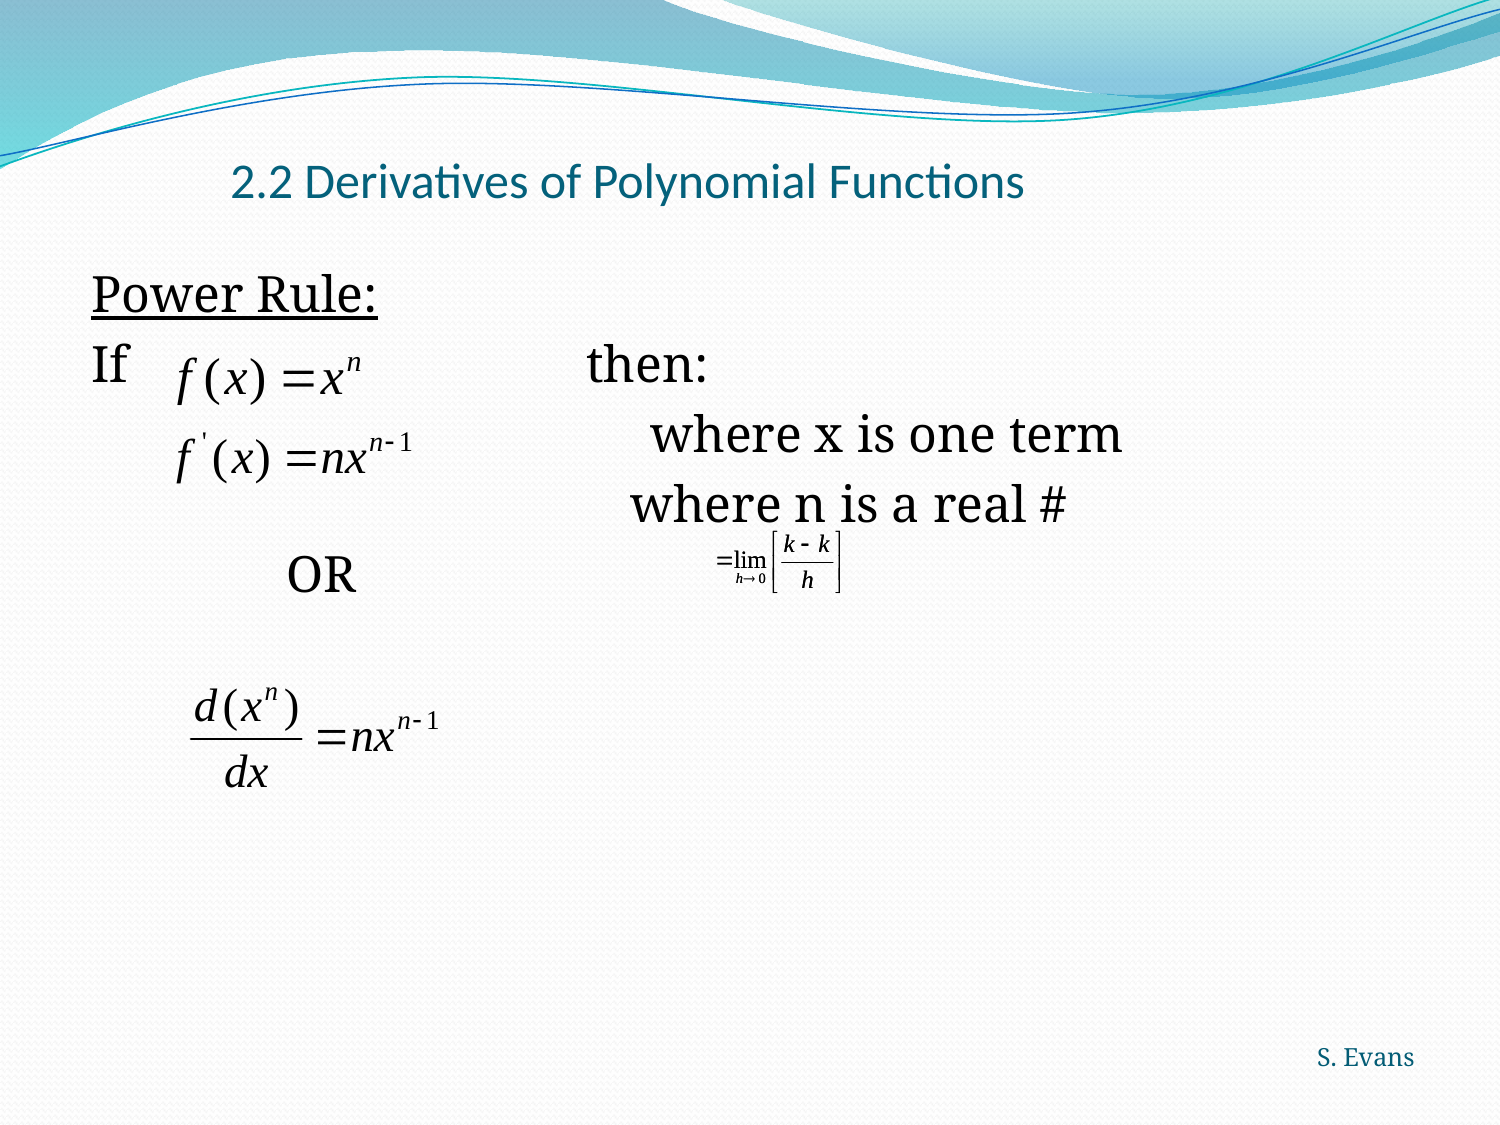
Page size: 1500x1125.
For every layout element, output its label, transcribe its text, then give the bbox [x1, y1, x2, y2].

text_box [159, 337, 372, 417]
list Power Rule: If then: where x is one term where n is a real # OR [76, 255, 1425, 1038]
footer S. Evans [1316, 1011, 1429, 1072]
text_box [159, 420, 421, 495]
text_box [649, 526, 851, 599]
title 2.2 Derivatives of Polynomial Functions [230, 115, 1425, 209]
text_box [182, 668, 446, 799]
